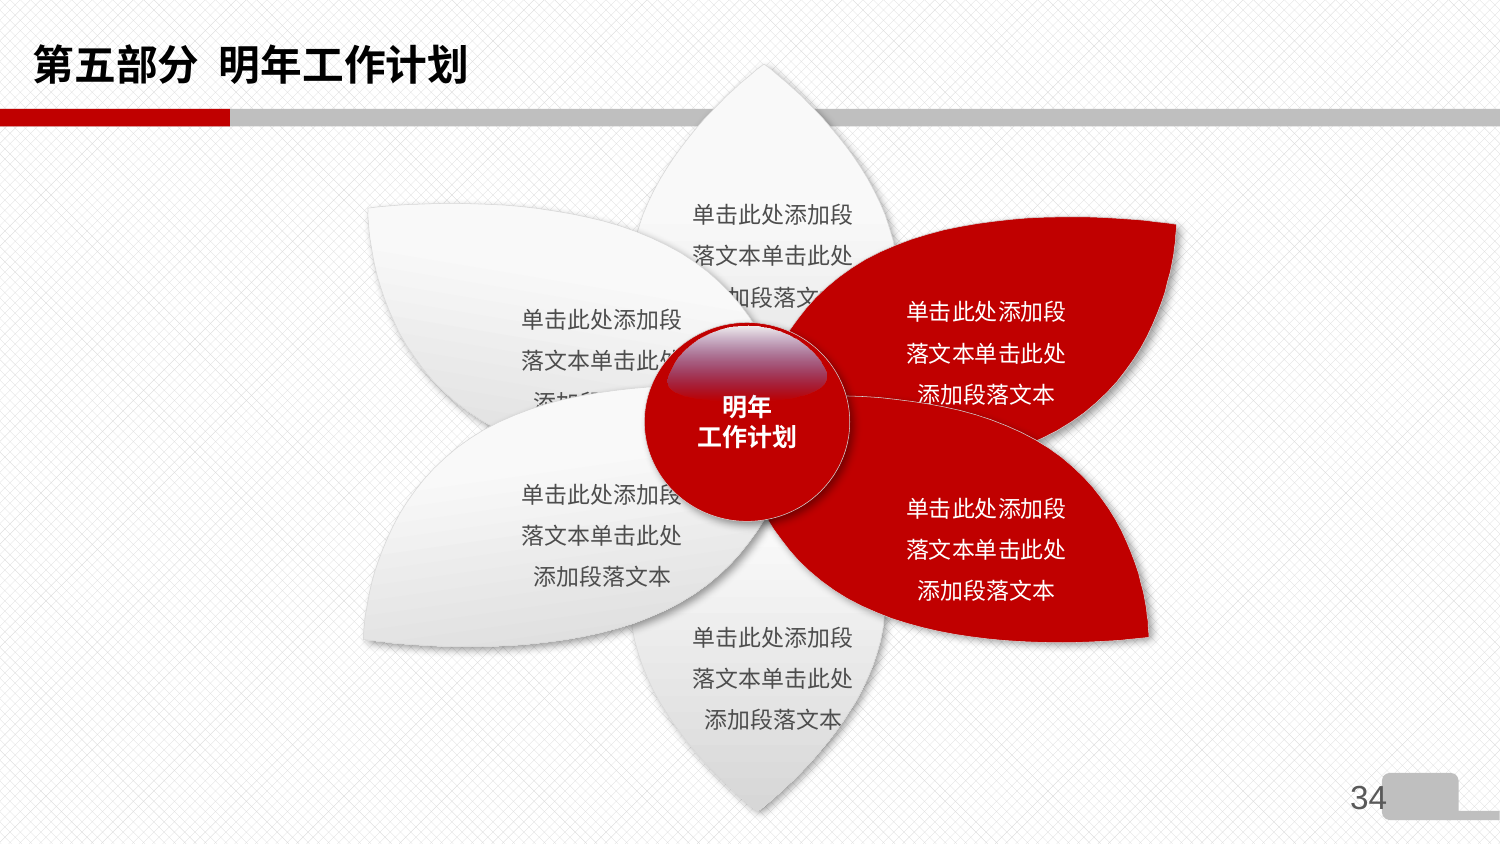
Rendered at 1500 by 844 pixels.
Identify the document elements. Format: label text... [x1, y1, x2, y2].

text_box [821, 406, 1165, 632]
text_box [819, 226, 1192, 464]
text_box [629, 640, 886, 812]
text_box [348, 395, 817, 637]
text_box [644, 322, 850, 522]
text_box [629, 63, 899, 225]
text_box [349, 217, 815, 394]
title 第五部分 明年工作计划 [17, 35, 1368, 93]
